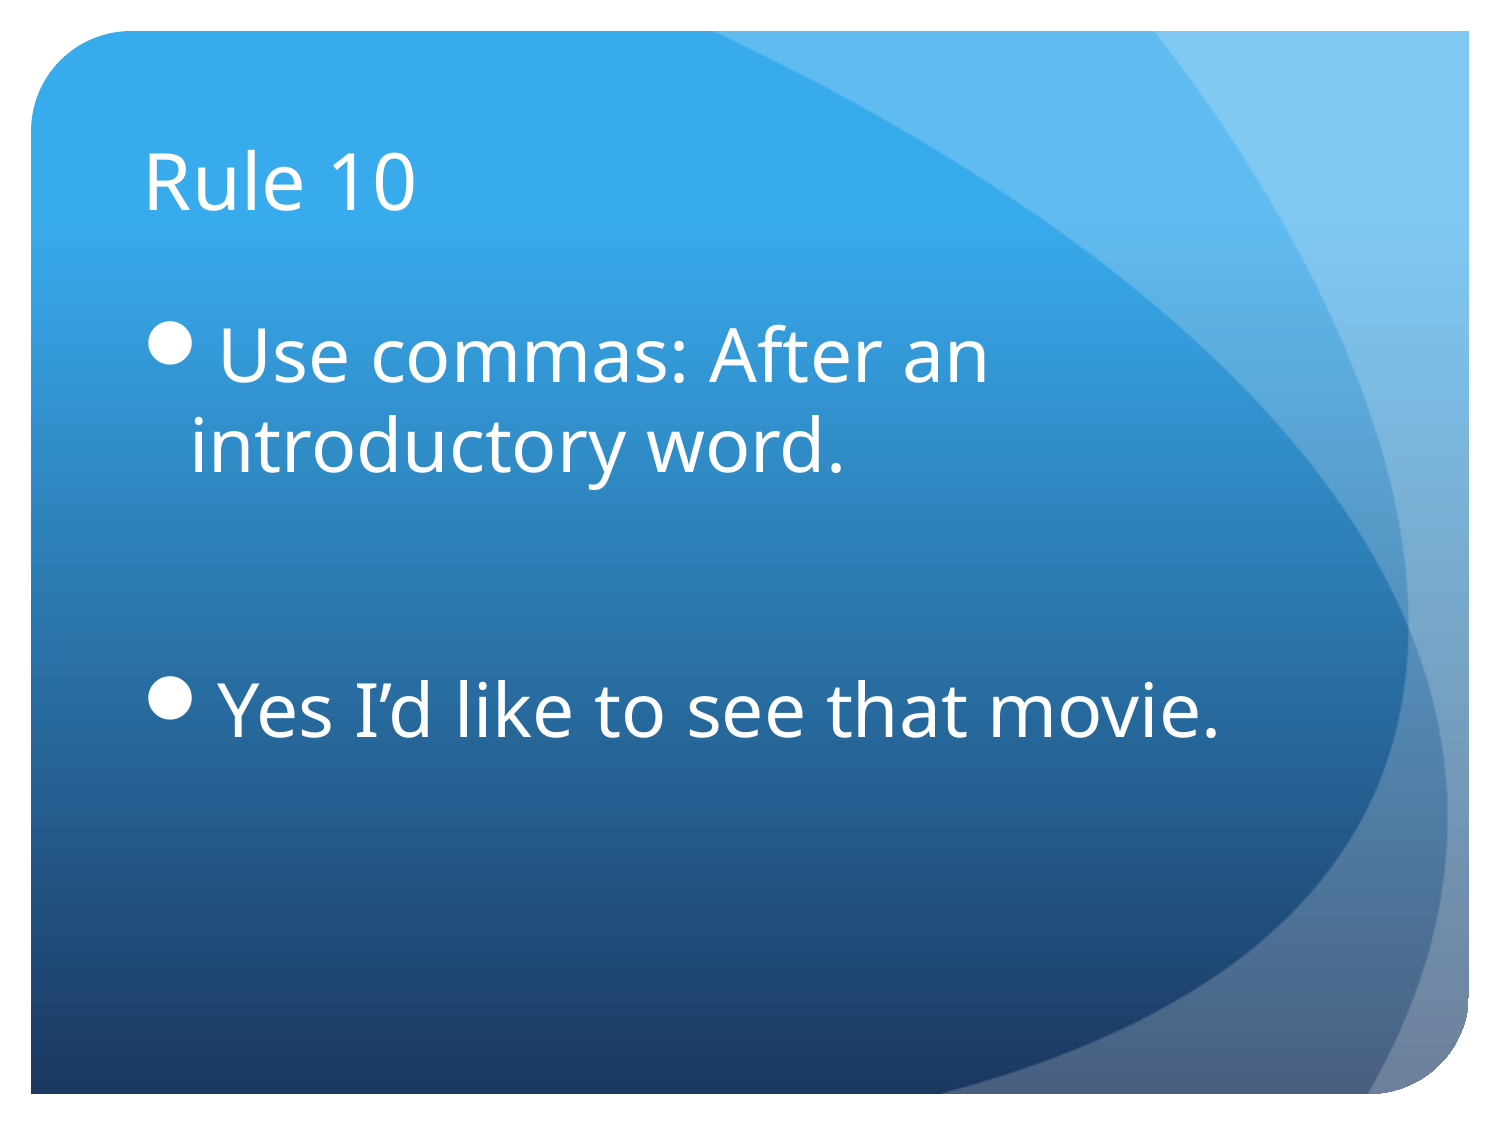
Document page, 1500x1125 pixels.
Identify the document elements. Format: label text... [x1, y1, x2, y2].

picture [24, 30, 1473, 1094]
title Rule 10 [127, 62, 1372, 234]
list Use commas: After an introductory word. [127, 299, 1373, 638]
list Yes I’d like to see that movie. [127, 654, 1373, 993]
